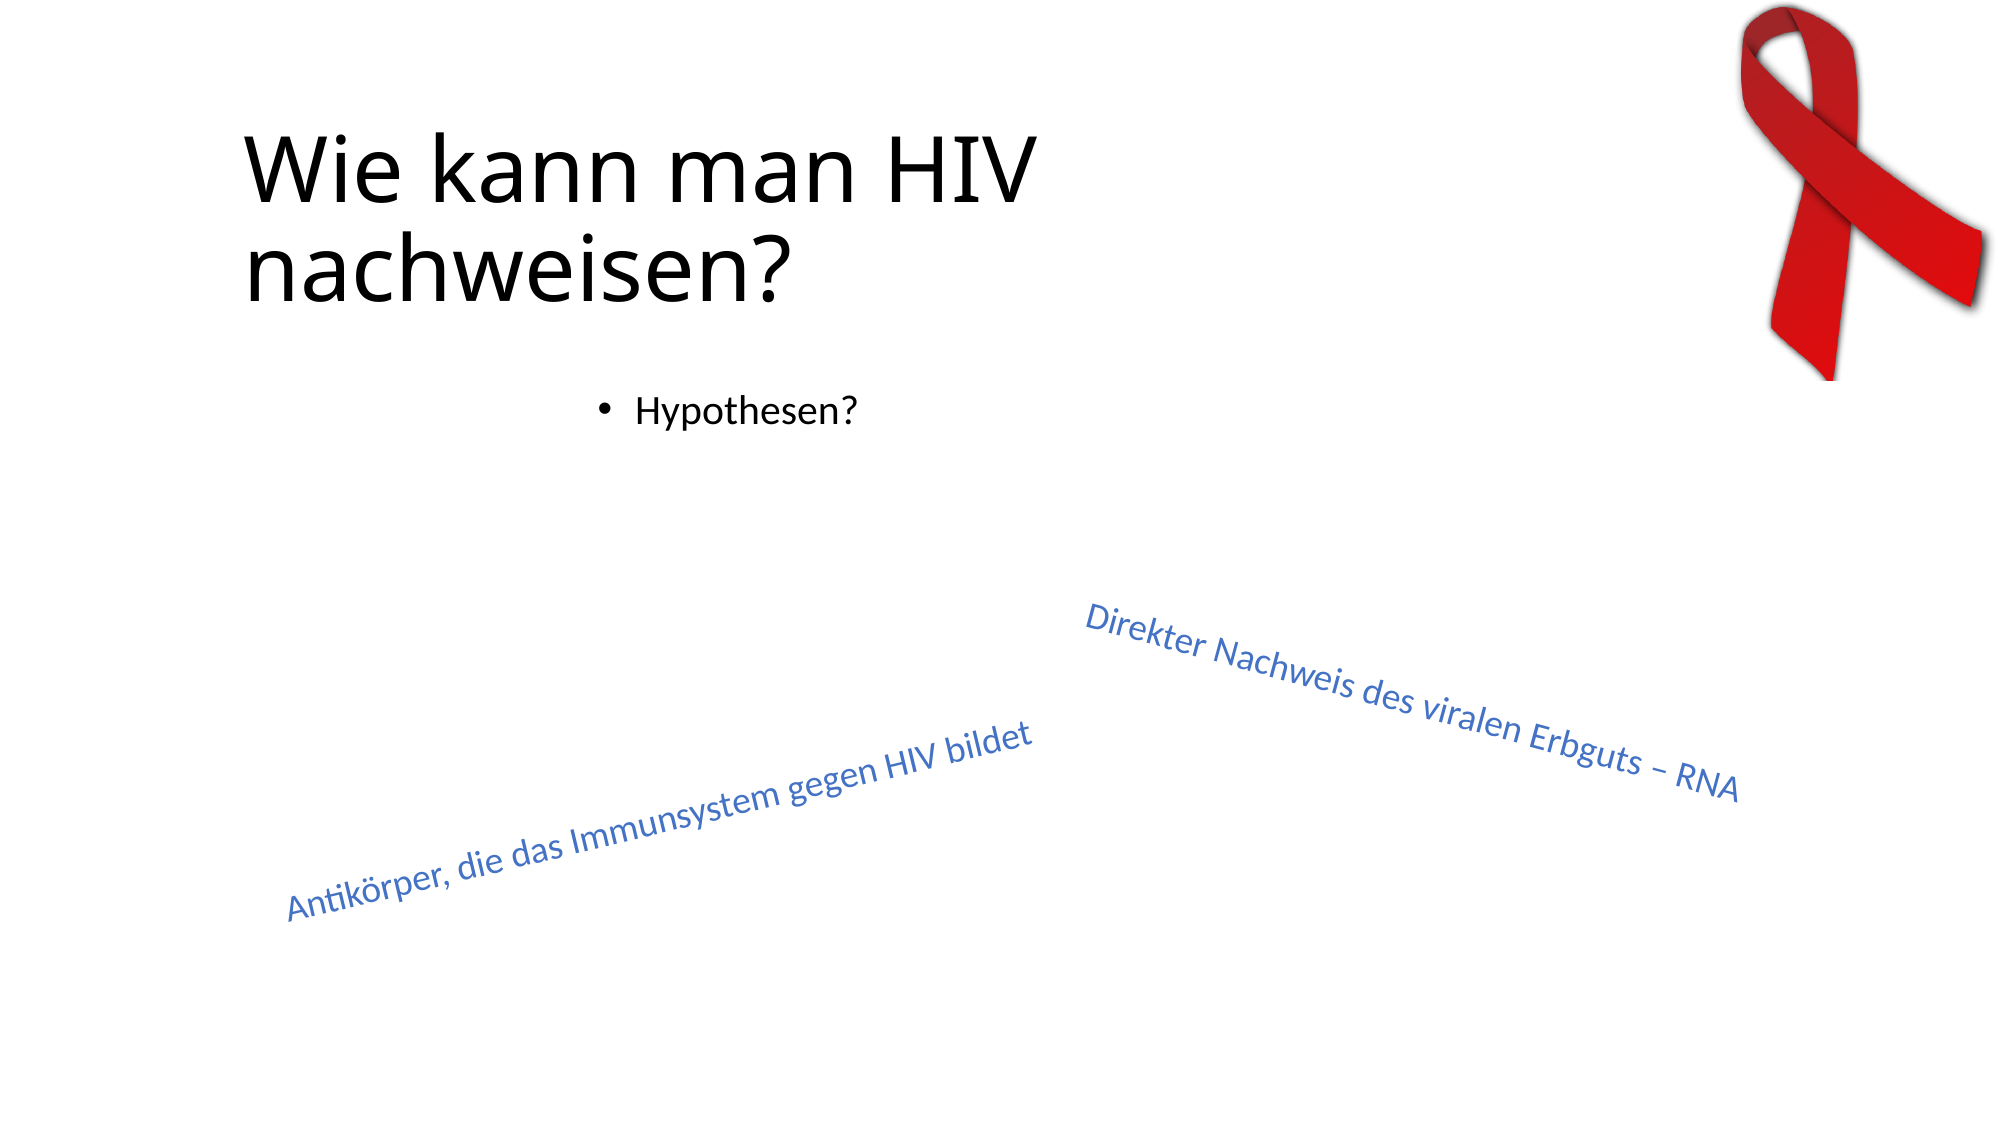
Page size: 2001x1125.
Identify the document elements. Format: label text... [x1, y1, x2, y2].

text_box Hypothesen? [582, 380, 1568, 993]
picture [1722, 0, 2000, 381]
text_box Antikörper, die das Immunsystem gegen HIV bildet [263, 696, 1052, 941]
text_box Direkter Nachweis des viralen Erbguts – RNA [1065, 579, 1764, 823]
title Wie kann man HIV nachweisen? [228, 132, 1506, 313]
